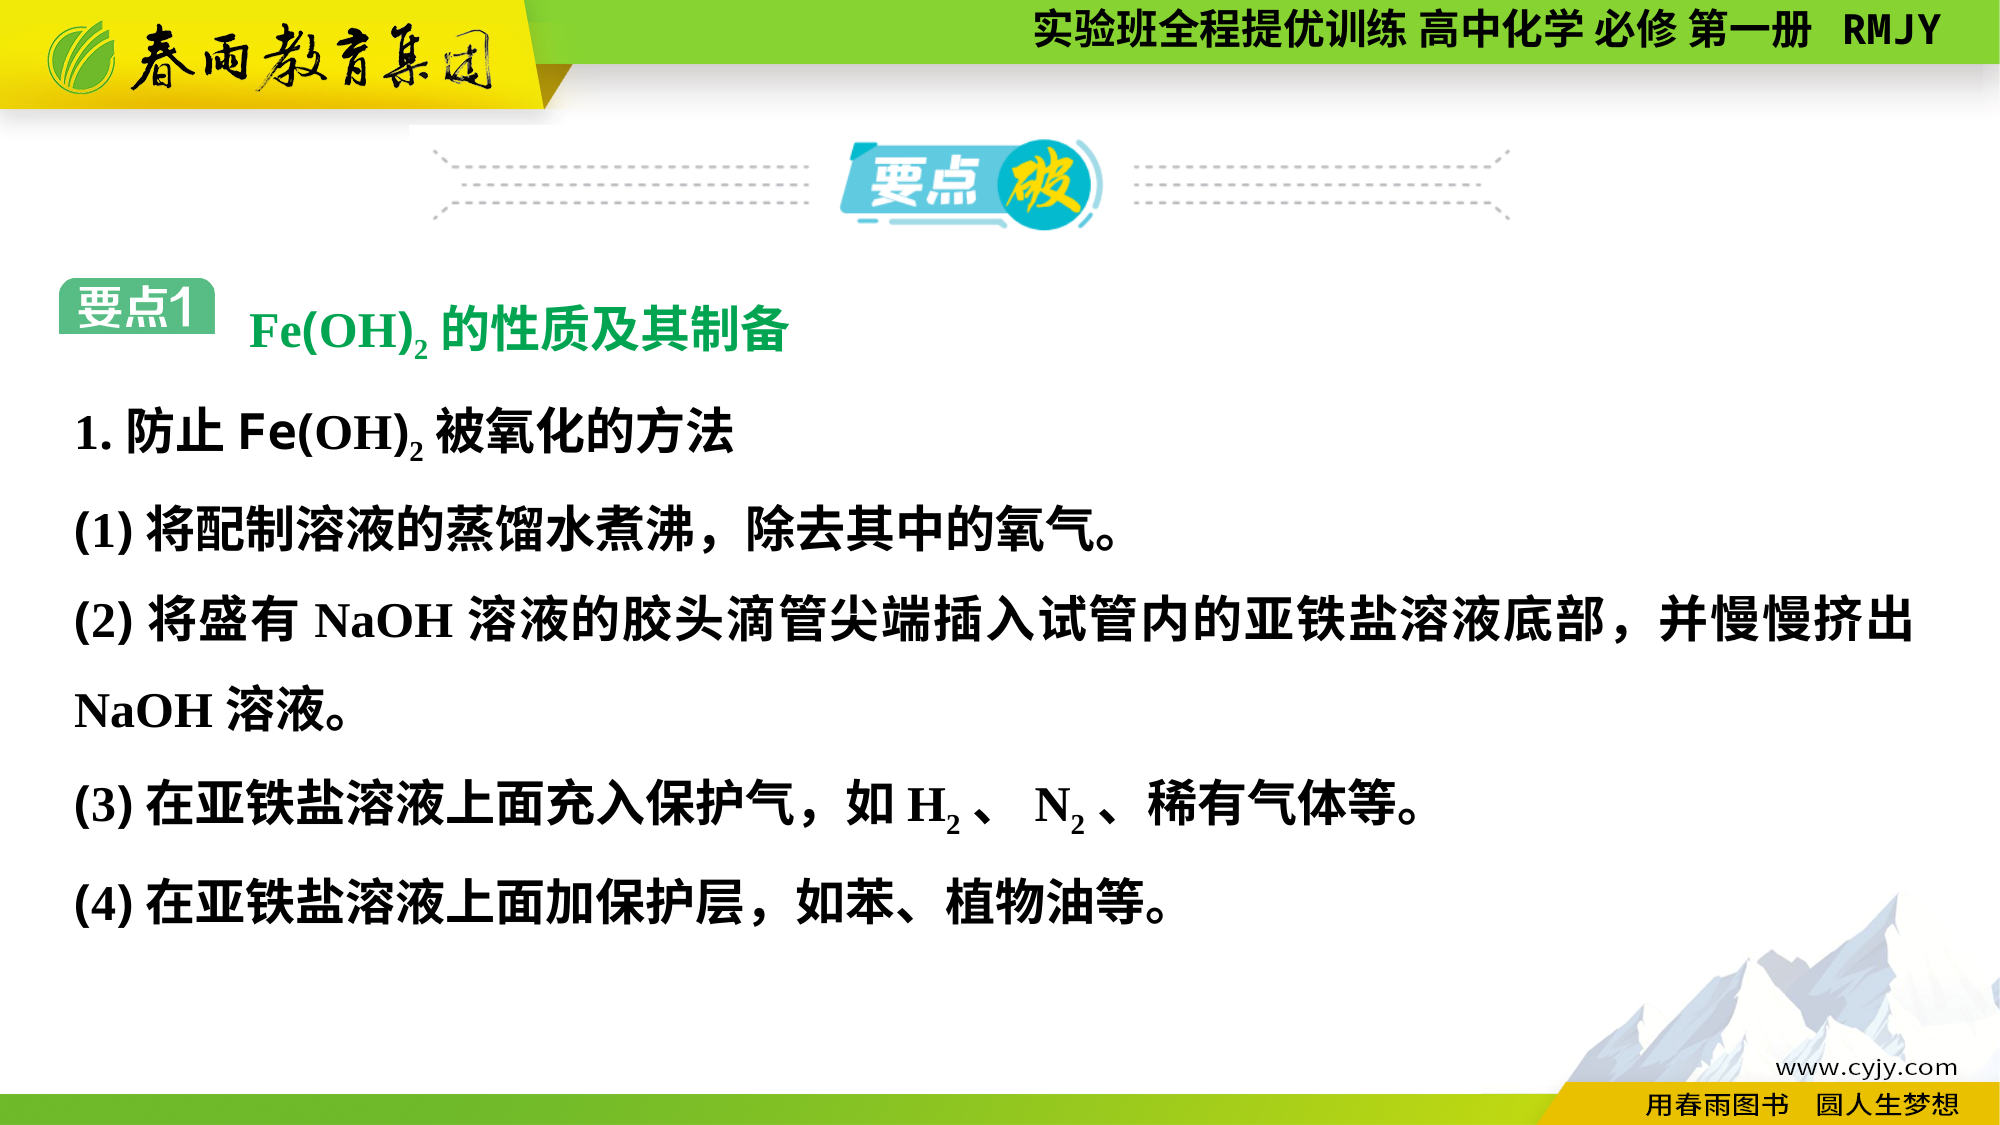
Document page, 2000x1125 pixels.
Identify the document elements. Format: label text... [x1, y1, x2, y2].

picture [0, 0, 2000, 1125]
list Fe(OH)2的性质及其制备 1.防止Fe(OH)2被氧化的方法 (1)将配制溶液的蒸馏水煮沸，除去其中的氧气。 (2)将盛有NaOH溶液的胶头滴管尖端插入试管内的亚铁盐溶液底部，并慢慢挤出NaOH溶液。 (3)在亚铁盐溶液上面充入保护气，如H2、N2、稀有气体等。 (4)在亚铁盐溶液上面加保护层，如苯、植物油等。 [59, 255, 1944, 907]
